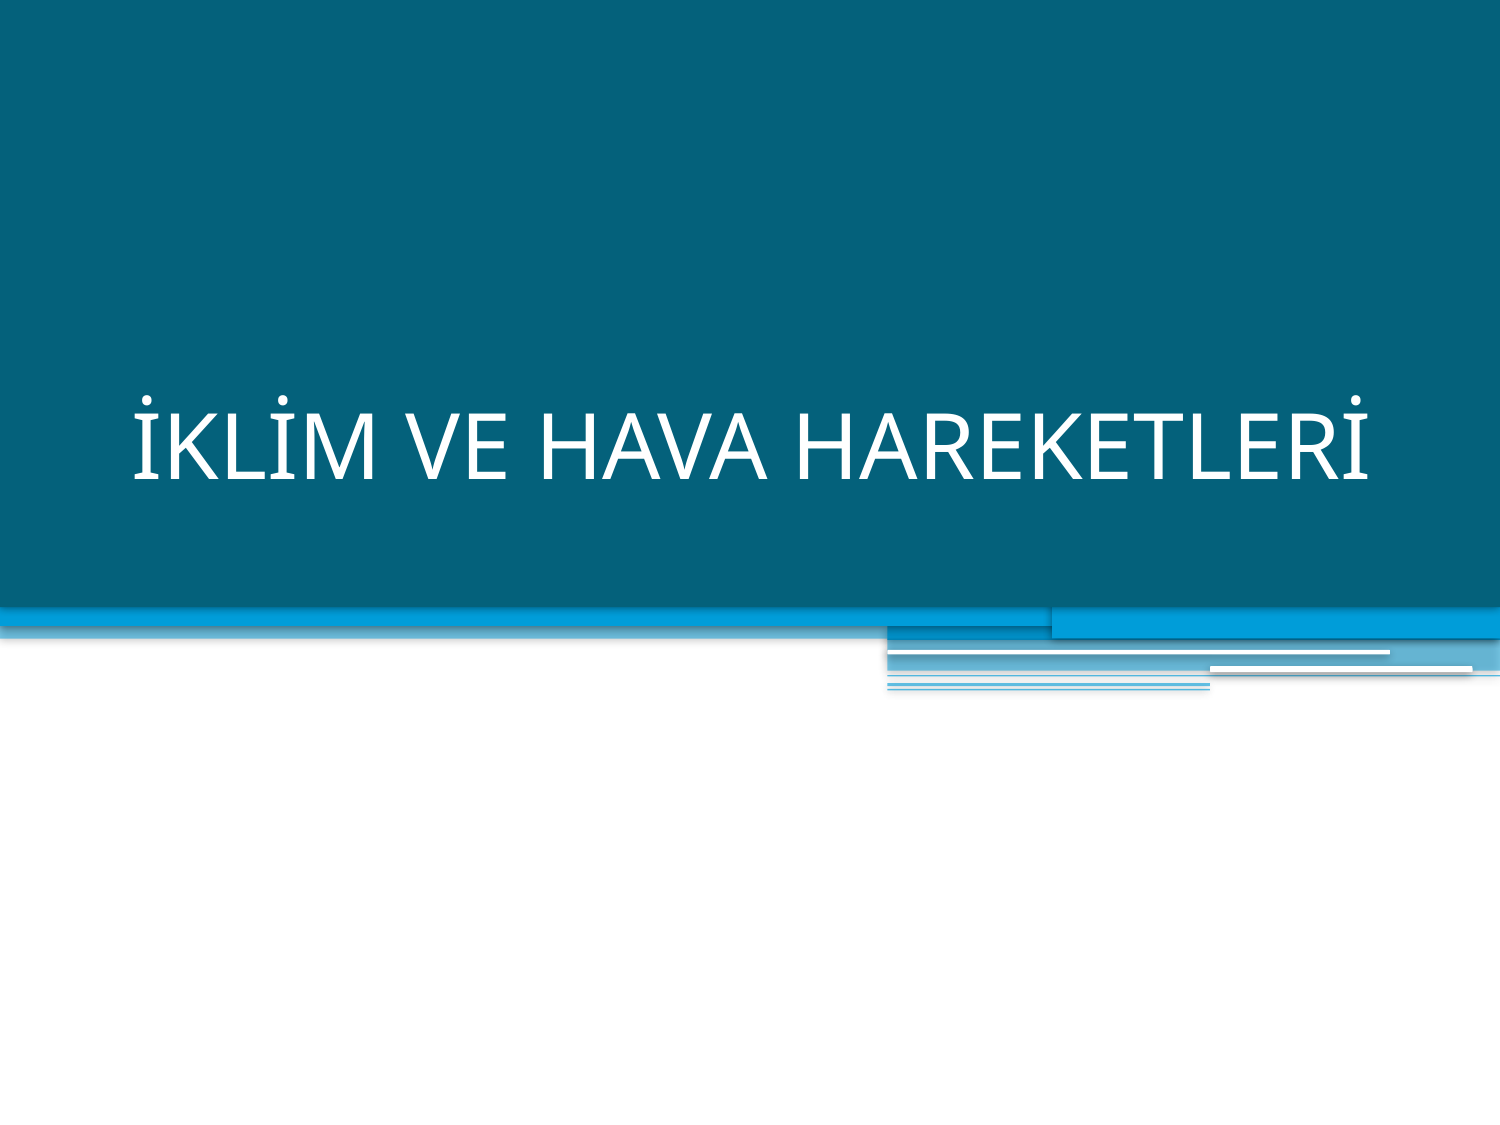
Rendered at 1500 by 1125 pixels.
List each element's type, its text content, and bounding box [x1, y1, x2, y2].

title İKLİM VE HAVA HAREKETLERİ [58, 304, 1447, 506]
